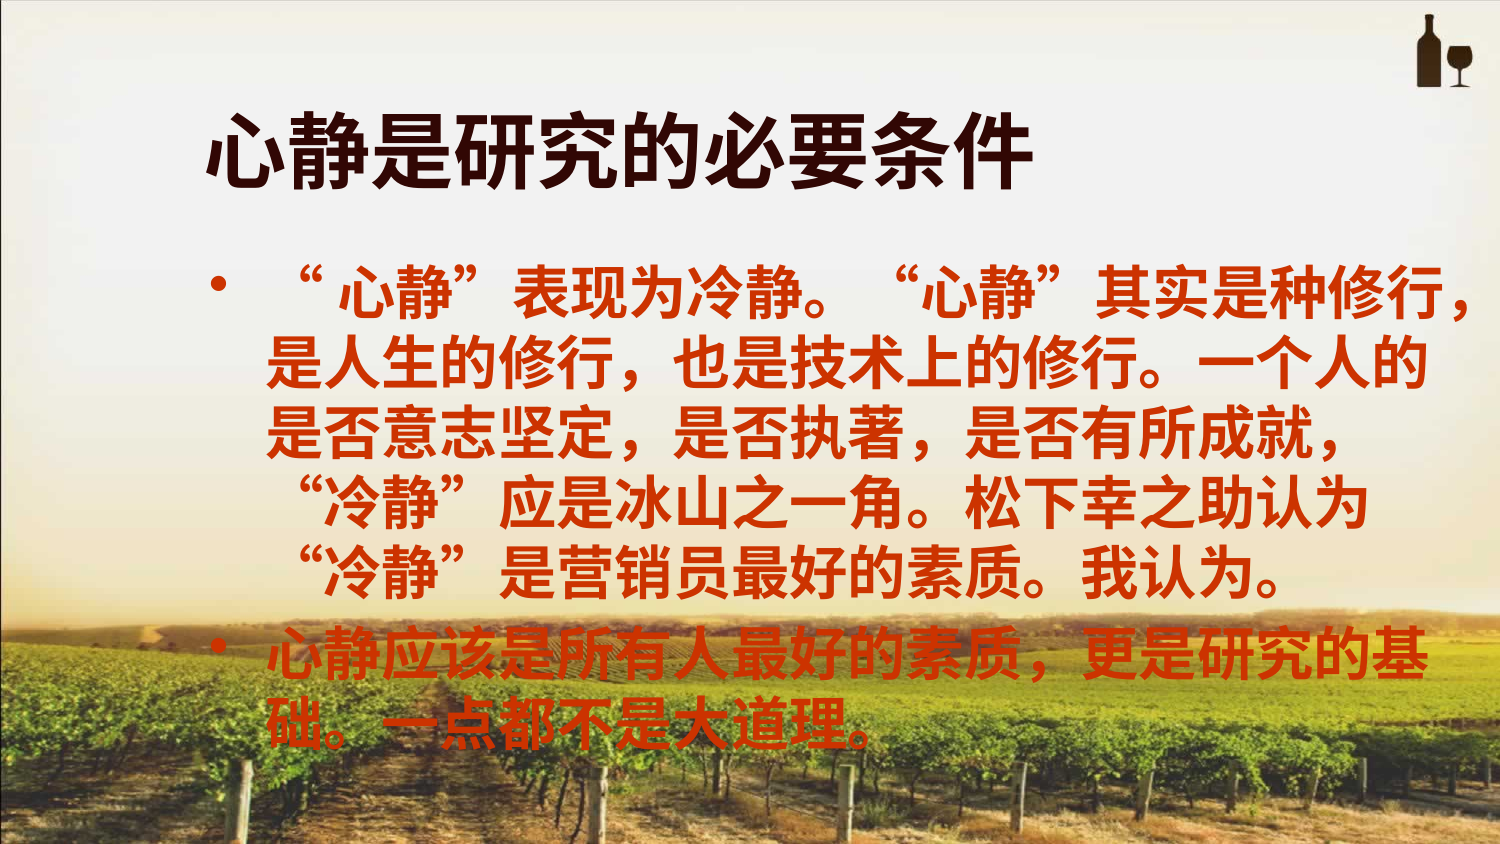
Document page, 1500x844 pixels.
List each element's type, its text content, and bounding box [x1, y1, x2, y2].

picture [0, 0, 1500, 844]
title 心静是研究的必要条件 [188, 26, 1468, 207]
list “心静”表现为冷静。“心静”其实是种修行，是人生的修行，也是技术上的修行。一个人的是否意志坚定，是否执著，是否有所成就，“冷静”应是冰山之一角。松下幸之助认为“冷静”是营销员最好的素质。我认为。 心静应该是所有人最好的素质，更是研究的基础。一点都不是大道理。 [193, 248, 1470, 755]
